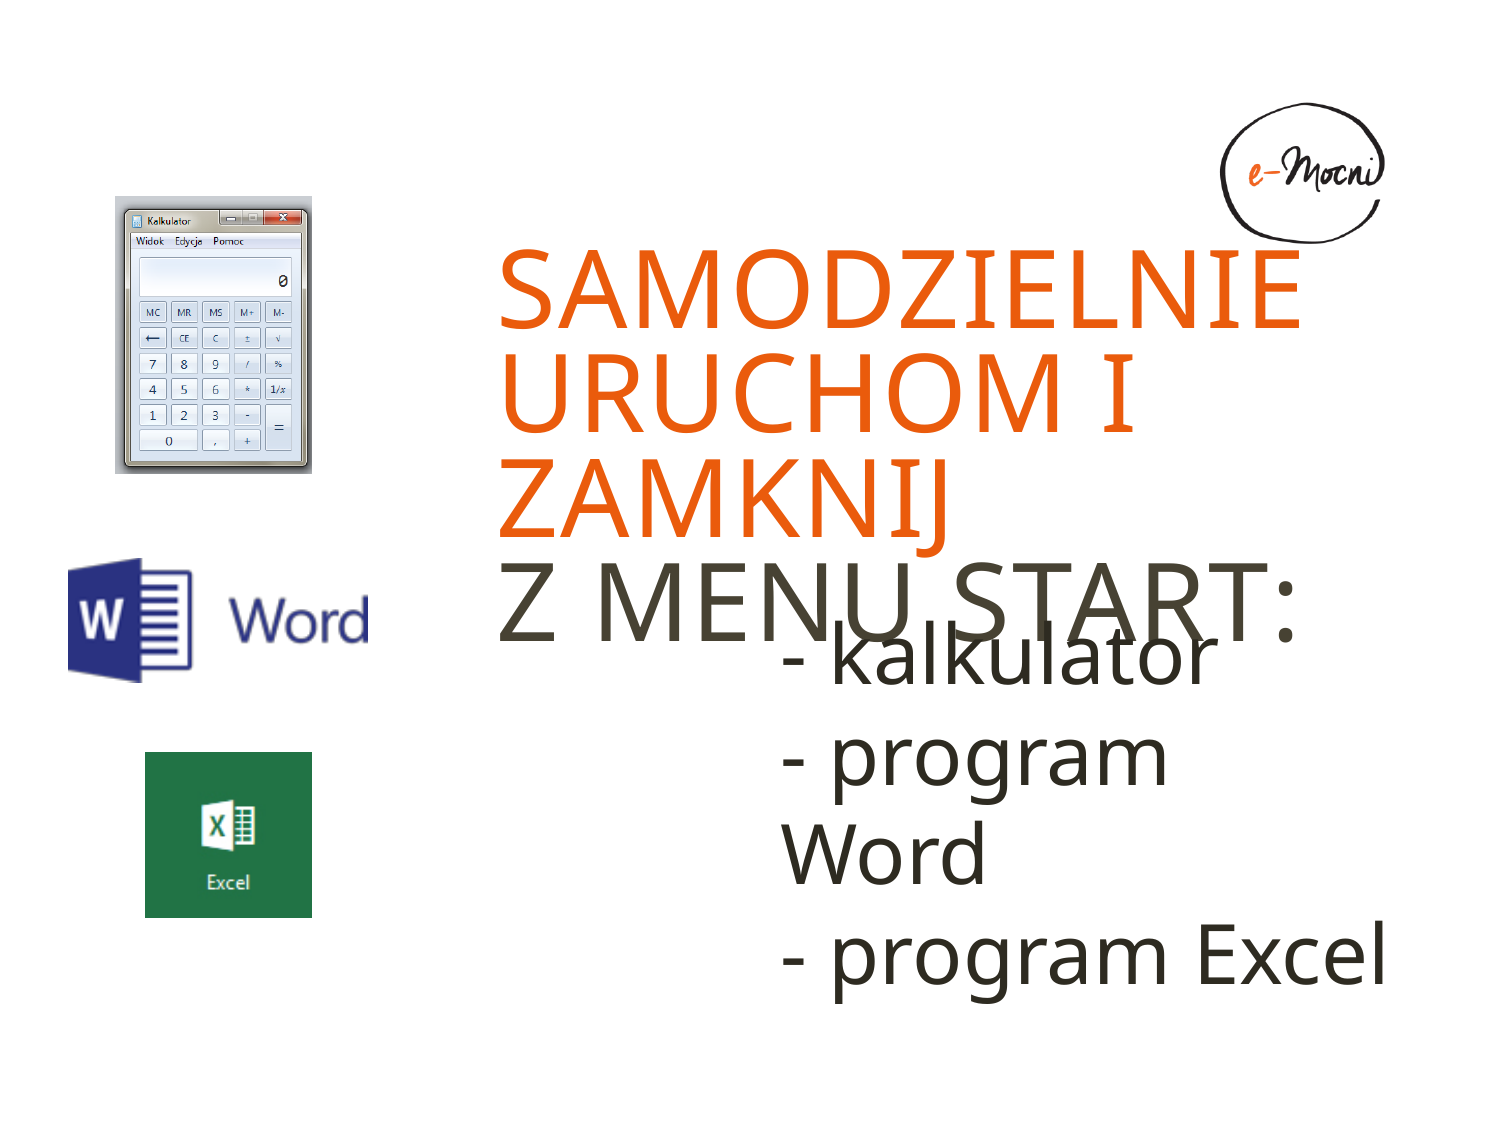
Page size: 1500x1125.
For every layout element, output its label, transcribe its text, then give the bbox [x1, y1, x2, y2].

picture [145, 751, 312, 919]
text_box - kalkulator - program Word - program Excel [765, 620, 1410, 983]
picture [1163, 89, 1442, 257]
title Samodzielnie uruchom i zamknij z menu START: [481, 237, 1363, 675]
picture [115, 196, 312, 474]
picture [67, 558, 368, 683]
